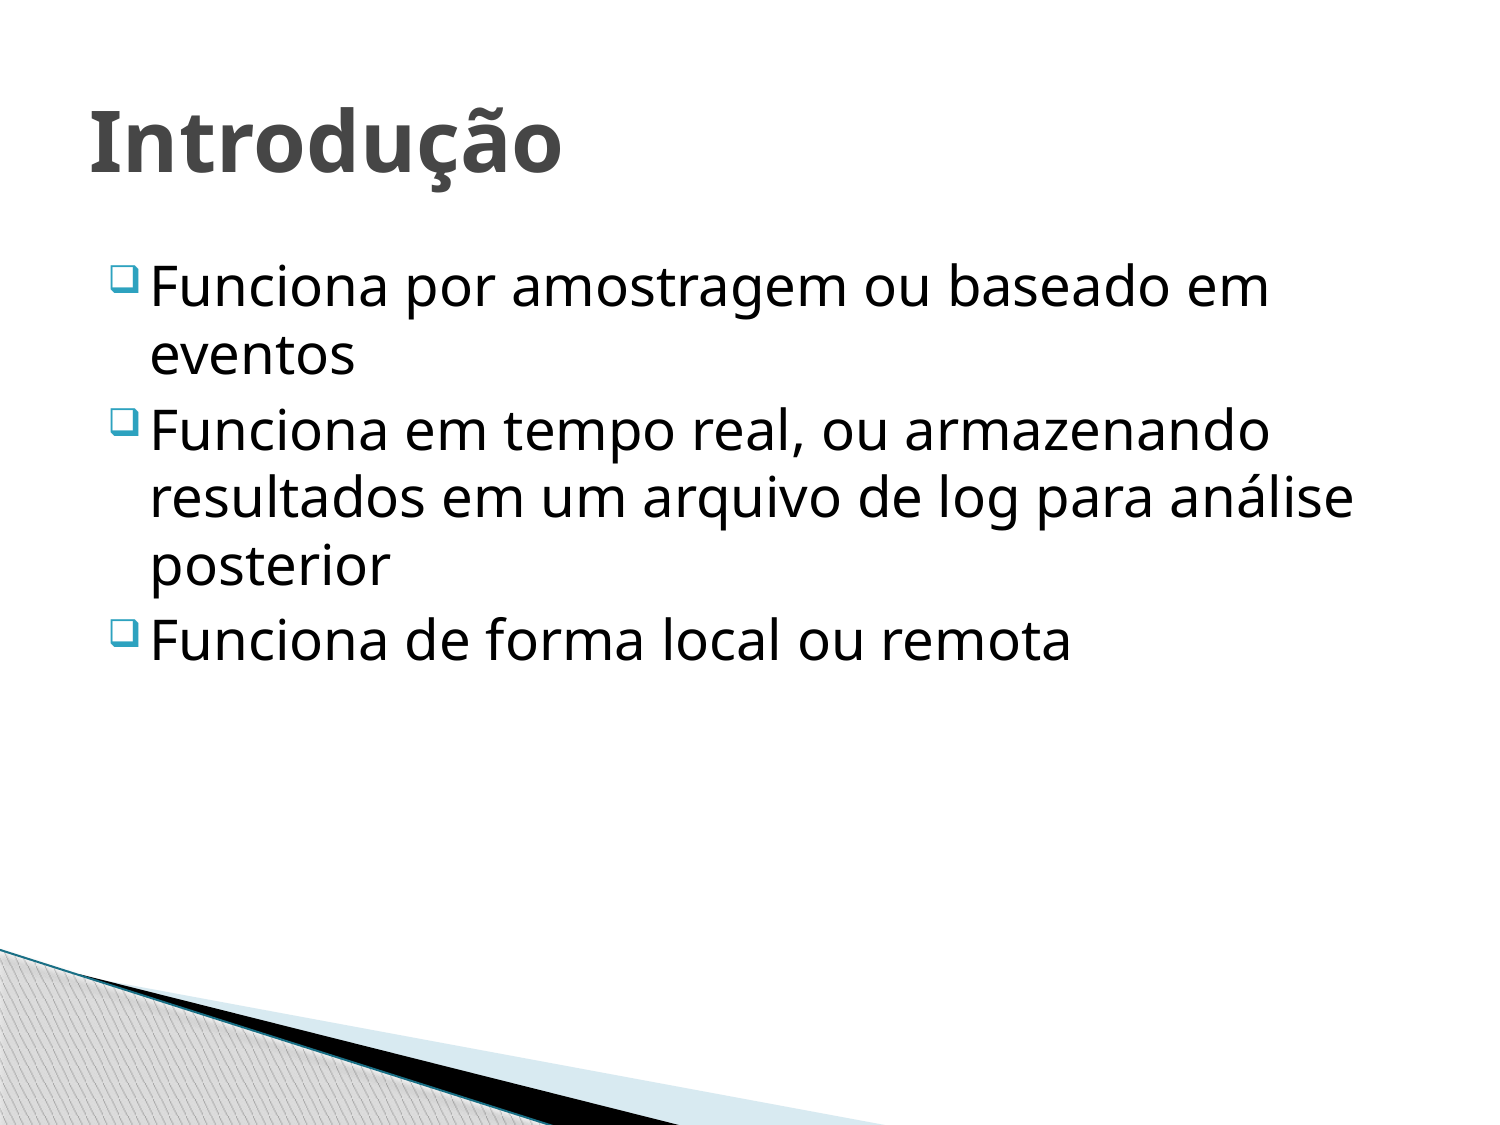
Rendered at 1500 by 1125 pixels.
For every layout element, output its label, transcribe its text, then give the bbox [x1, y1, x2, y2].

list Funciona por amostragem ou baseado em eventos Funciona em tempo real, ou armazenando resultados em um arquivo de log para análise posterior Funciona de forma local ou remota [75, 243, 1425, 986]
title Introdução [75, 45, 1425, 233]
